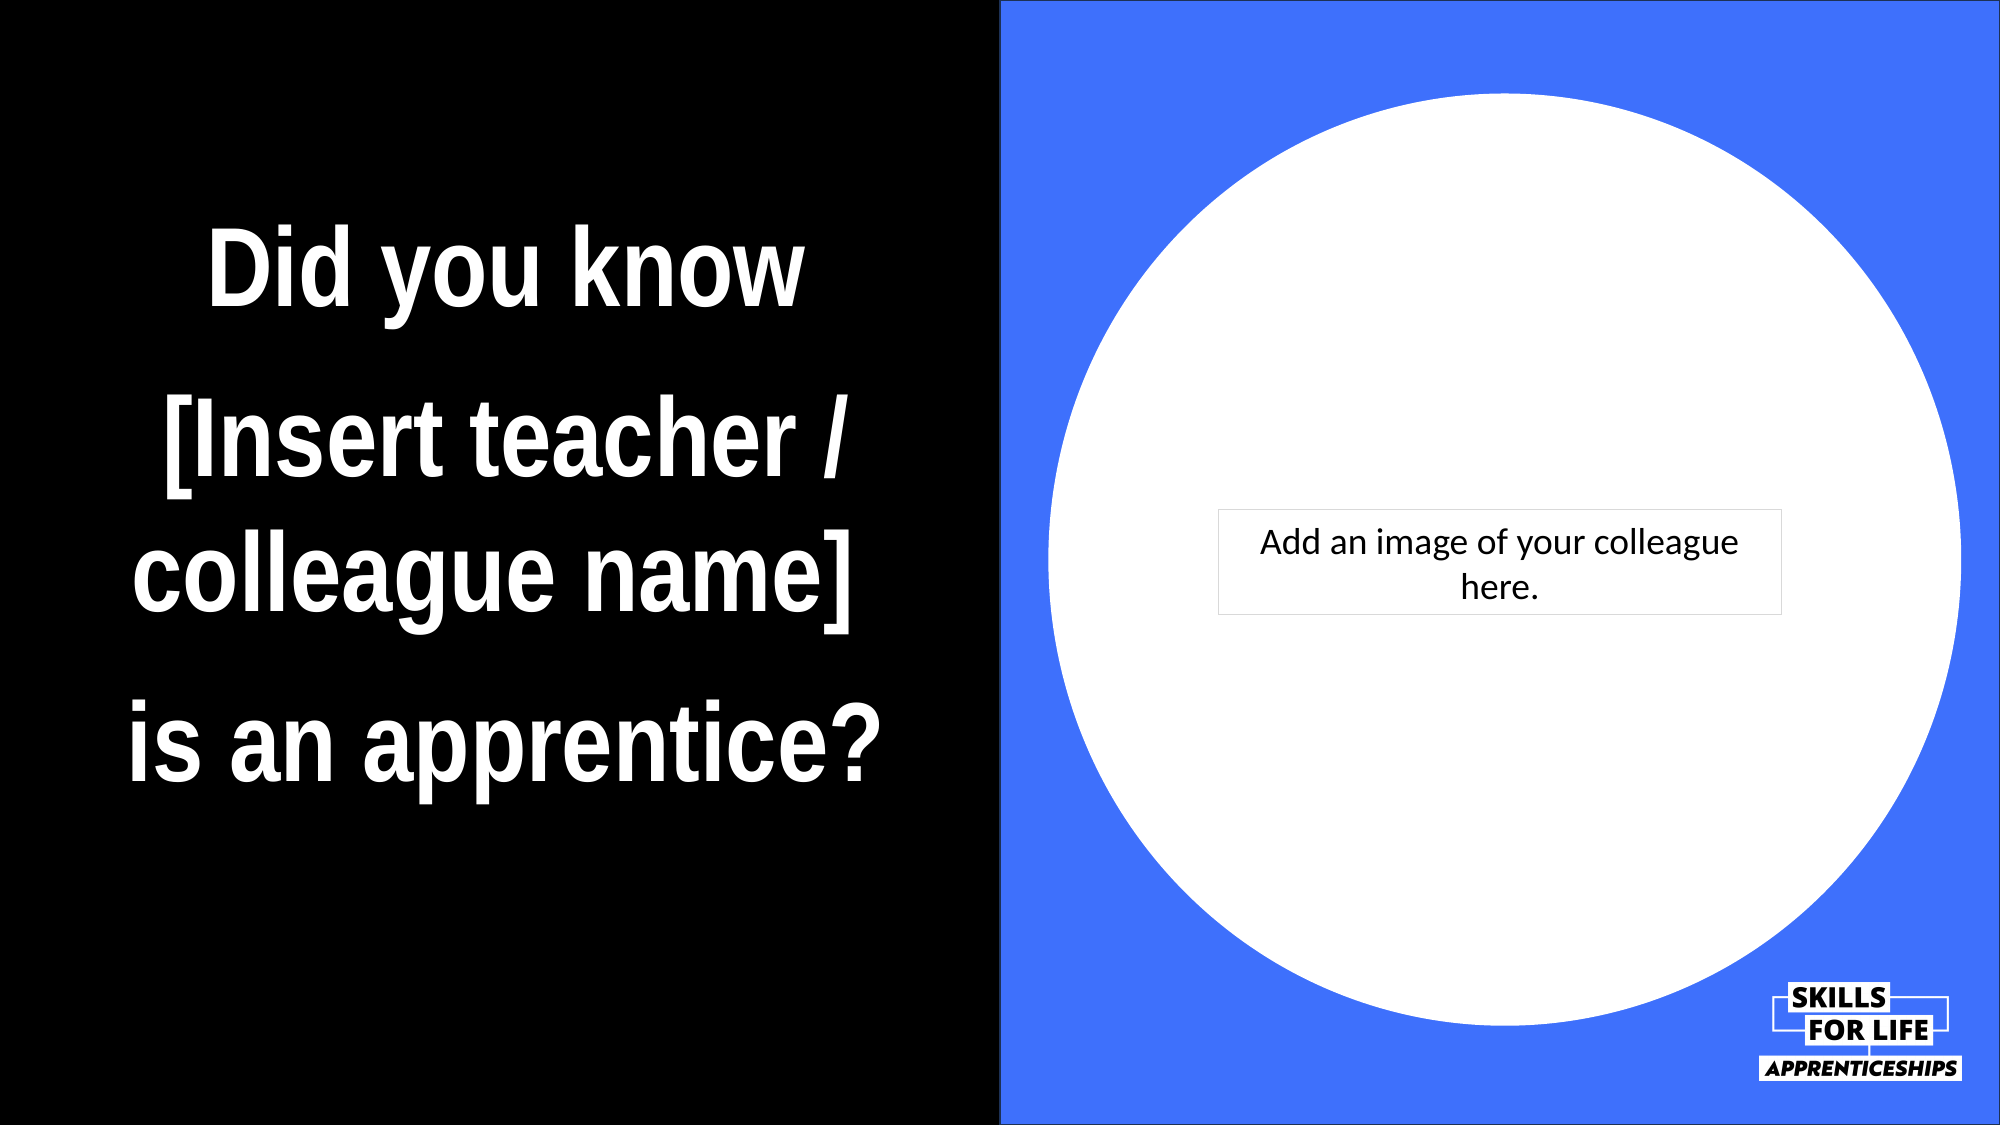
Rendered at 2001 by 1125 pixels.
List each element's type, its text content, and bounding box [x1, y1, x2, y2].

text_box Did you know [Insert teacher / colleague name] is an apprentice? [74, 187, 937, 812]
text_box [1047, 92, 1963, 1027]
text_box [999, 0, 2000, 1125]
picture [1759, 982, 1962, 1081]
text_box Add an image of your colleague here. [1218, 509, 1782, 615]
